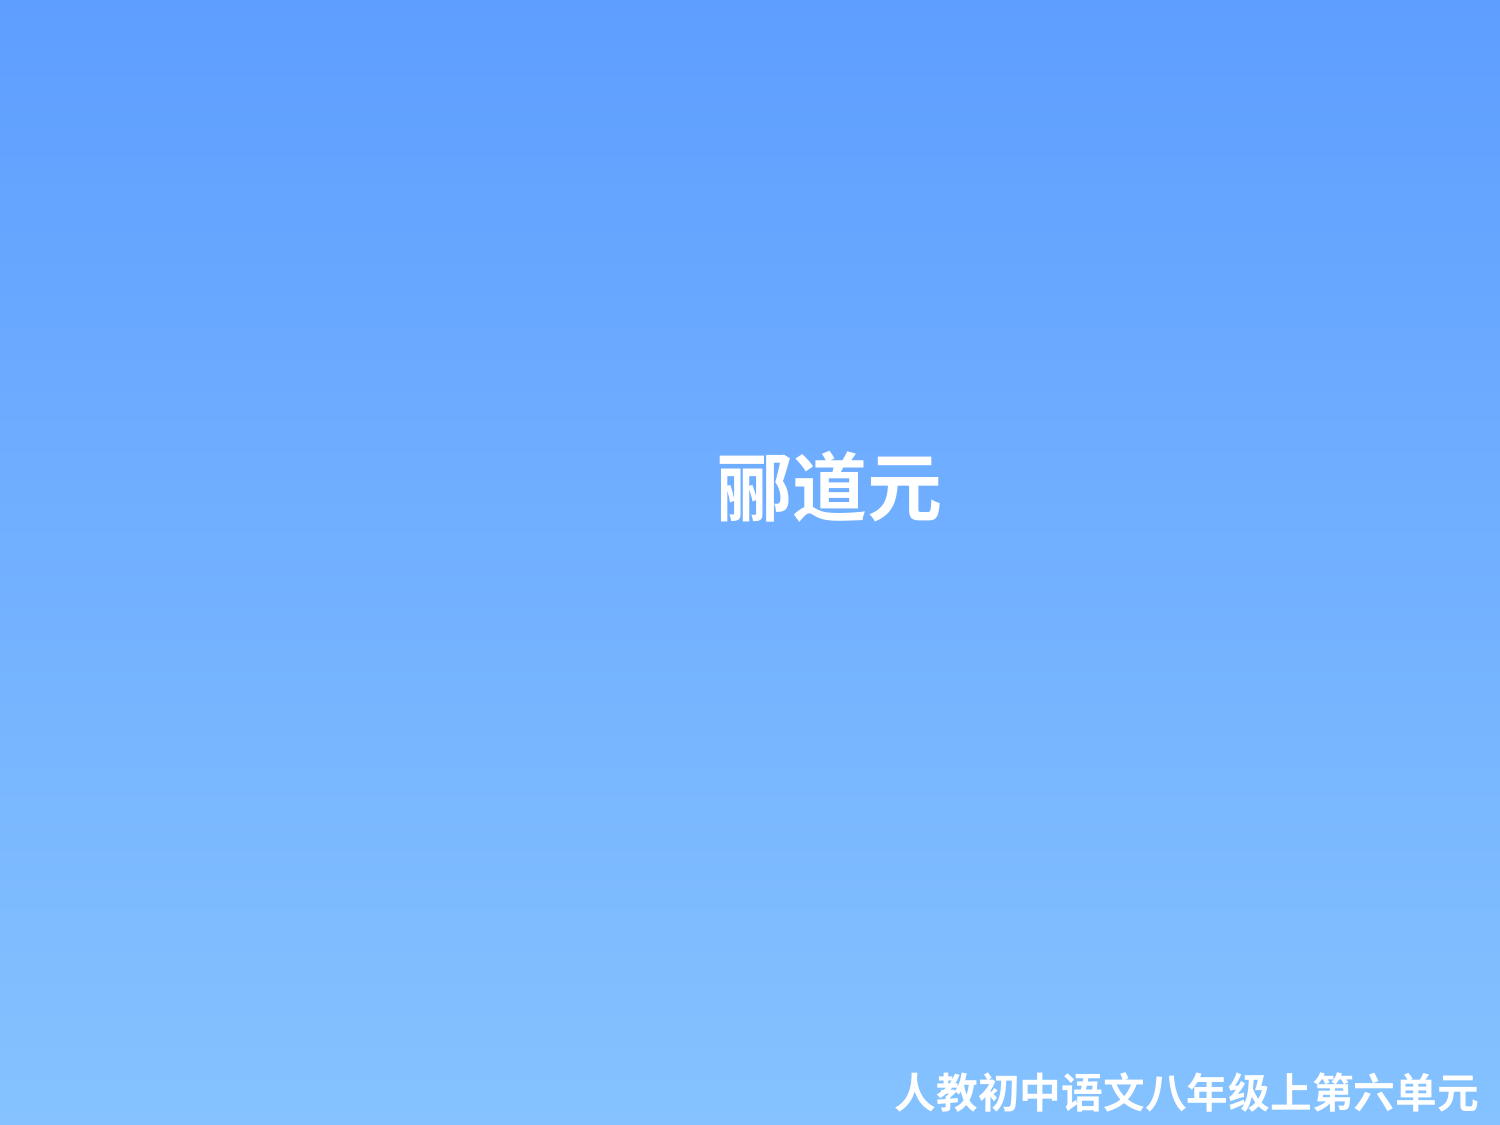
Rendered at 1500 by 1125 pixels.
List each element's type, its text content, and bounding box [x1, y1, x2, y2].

text_box 郦道元 [703, 433, 963, 539]
text_box 人教初中语文八年级上第六单元 [879, 1059, 1500, 1125]
